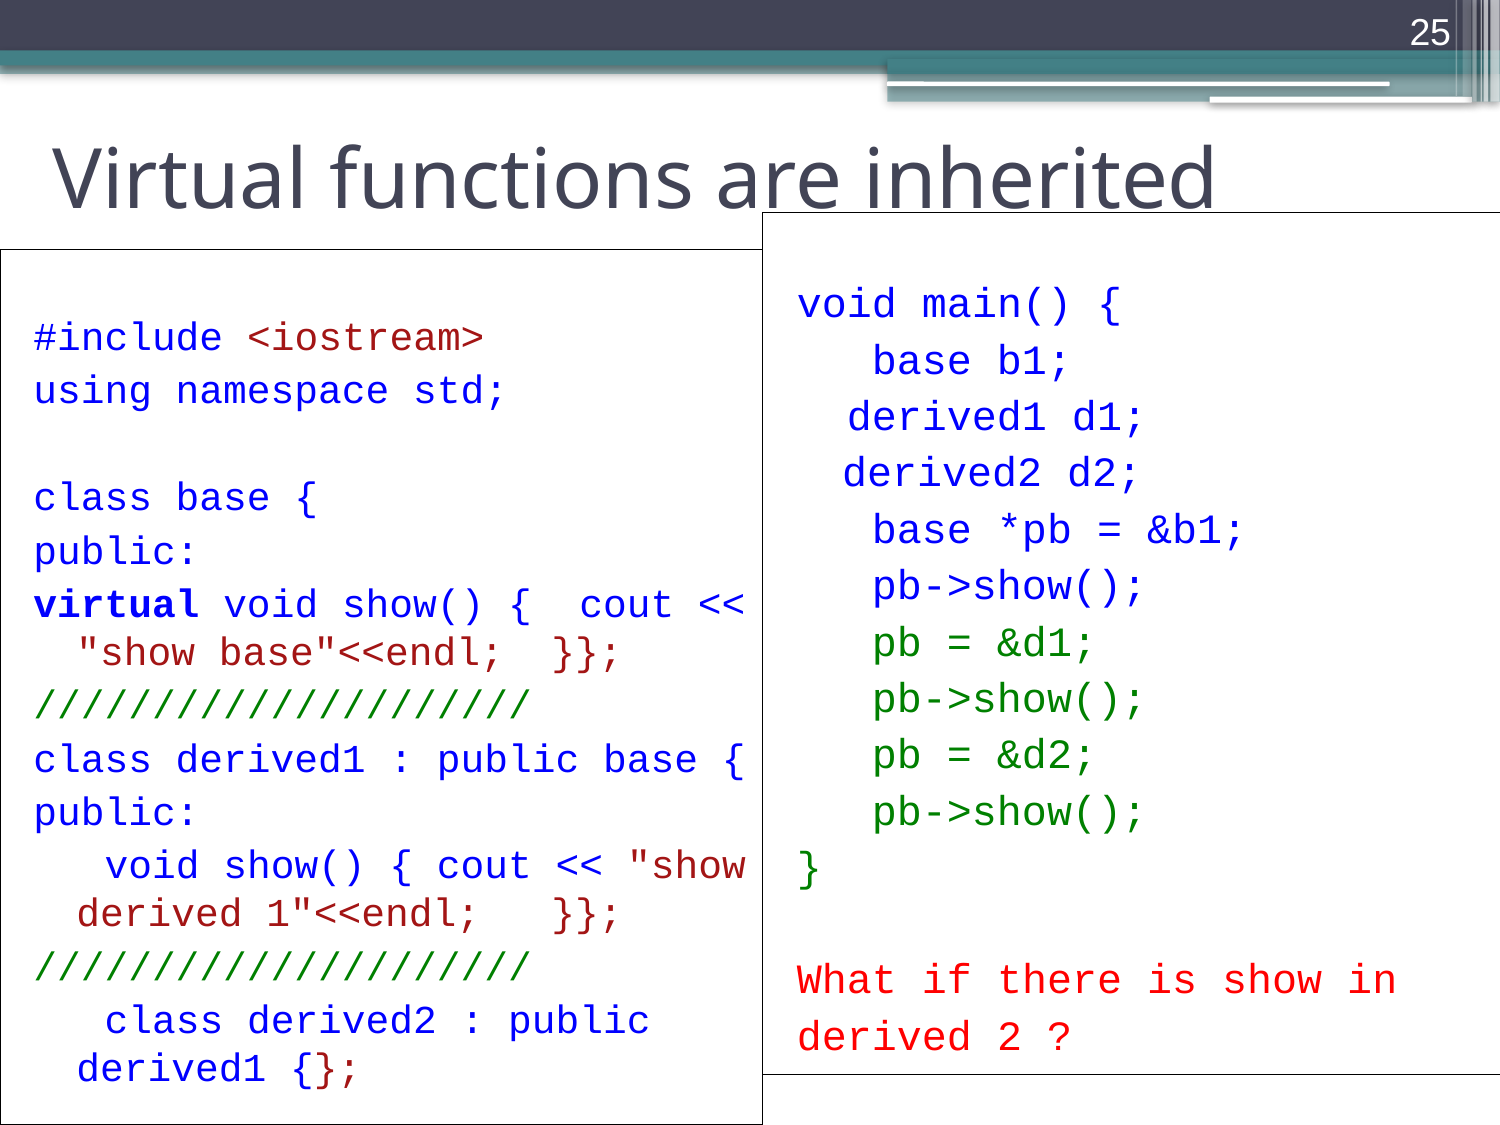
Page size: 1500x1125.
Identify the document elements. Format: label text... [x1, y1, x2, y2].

footer [862, 100, 1080, 176]
slide_number 25 [1341, 0, 1466, 61]
title Virtual functions are inherited [37, 87, 1388, 249]
list void main() { base b1; derived1 d1; derived2 d2; base *pb = &b1; pb->show(); pb = &d1; pb->show(); pb = &d2; pb->show(); } What if there is show in derived 2 ? [762, 212, 1500, 1075]
list #include <iostream> using namespace std; class base { public: virtual void show() { cout << "show base"<<endl; }}; ///////////////////// class derived1 : public base { public: void show() { cout << "show derived 1"<<endl; }}; ///////////////////// class derived2 : public derived1 {}; [0, 249, 763, 1125]
